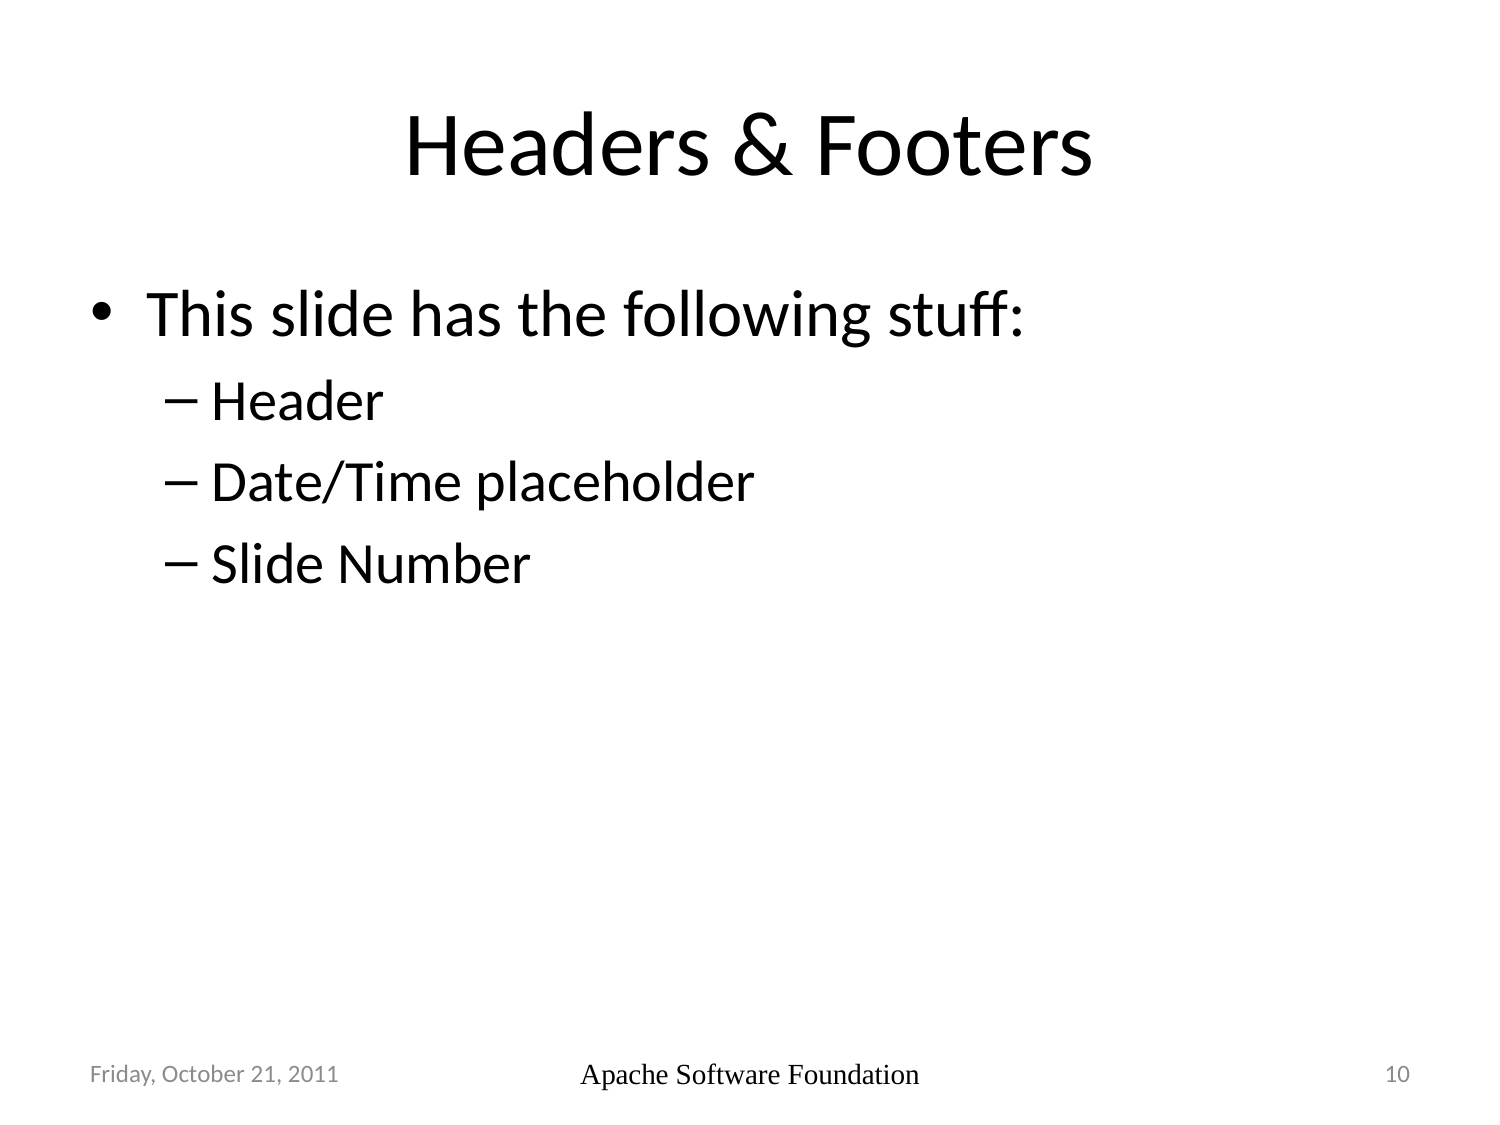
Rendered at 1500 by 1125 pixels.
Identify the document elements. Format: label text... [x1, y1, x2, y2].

slide_number 10 [1074, 1042, 1425, 1103]
footer Apache Software Foundation [512, 1042, 988, 1103]
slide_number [75, 1042, 425, 1103]
list This slide has the following stuff: Header Date/Time placeholder Slide Number [75, 262, 1425, 1005]
title Headers & Footers [75, 45, 1425, 233]
